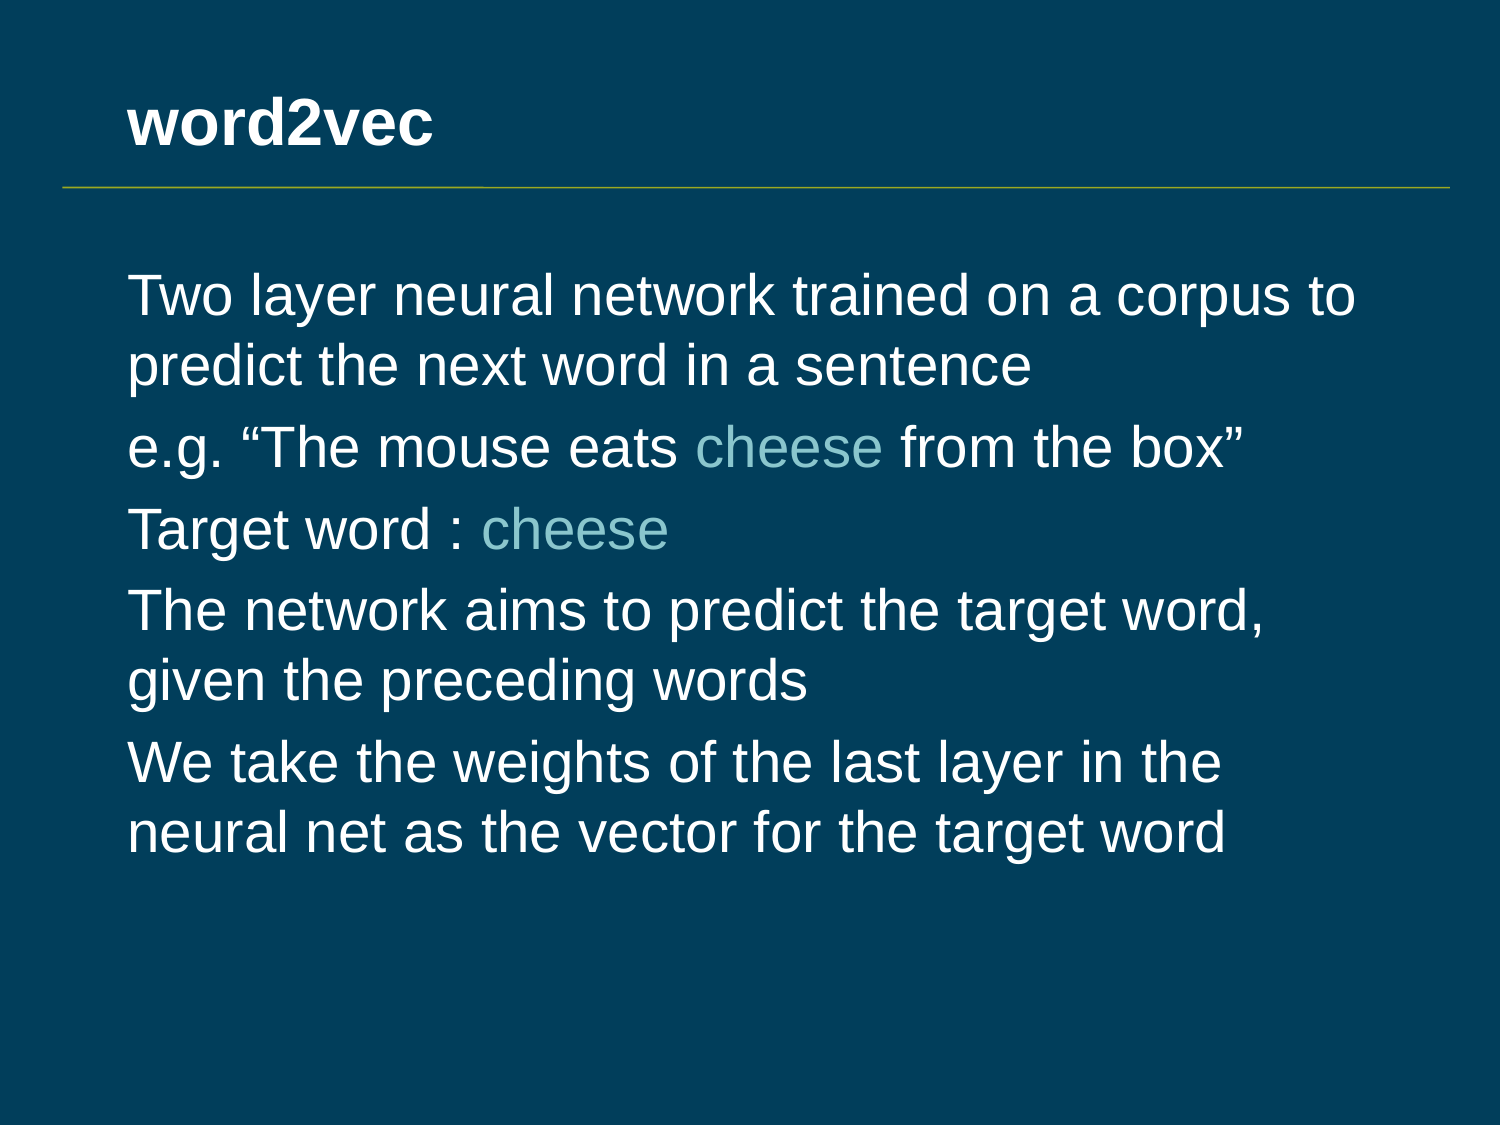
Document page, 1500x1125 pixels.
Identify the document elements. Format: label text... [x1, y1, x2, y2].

list Two layer neural network trained on a corpus to predict the next word in a sentence e.g. “The mouse eats cheese from the box” Target word : cheese The network aims to predict the target word, given the preceding words We take the weights of the last layer in the neural net as the vector for the target word [112, 249, 1388, 1001]
title word2vec [112, 24, 1388, 213]
